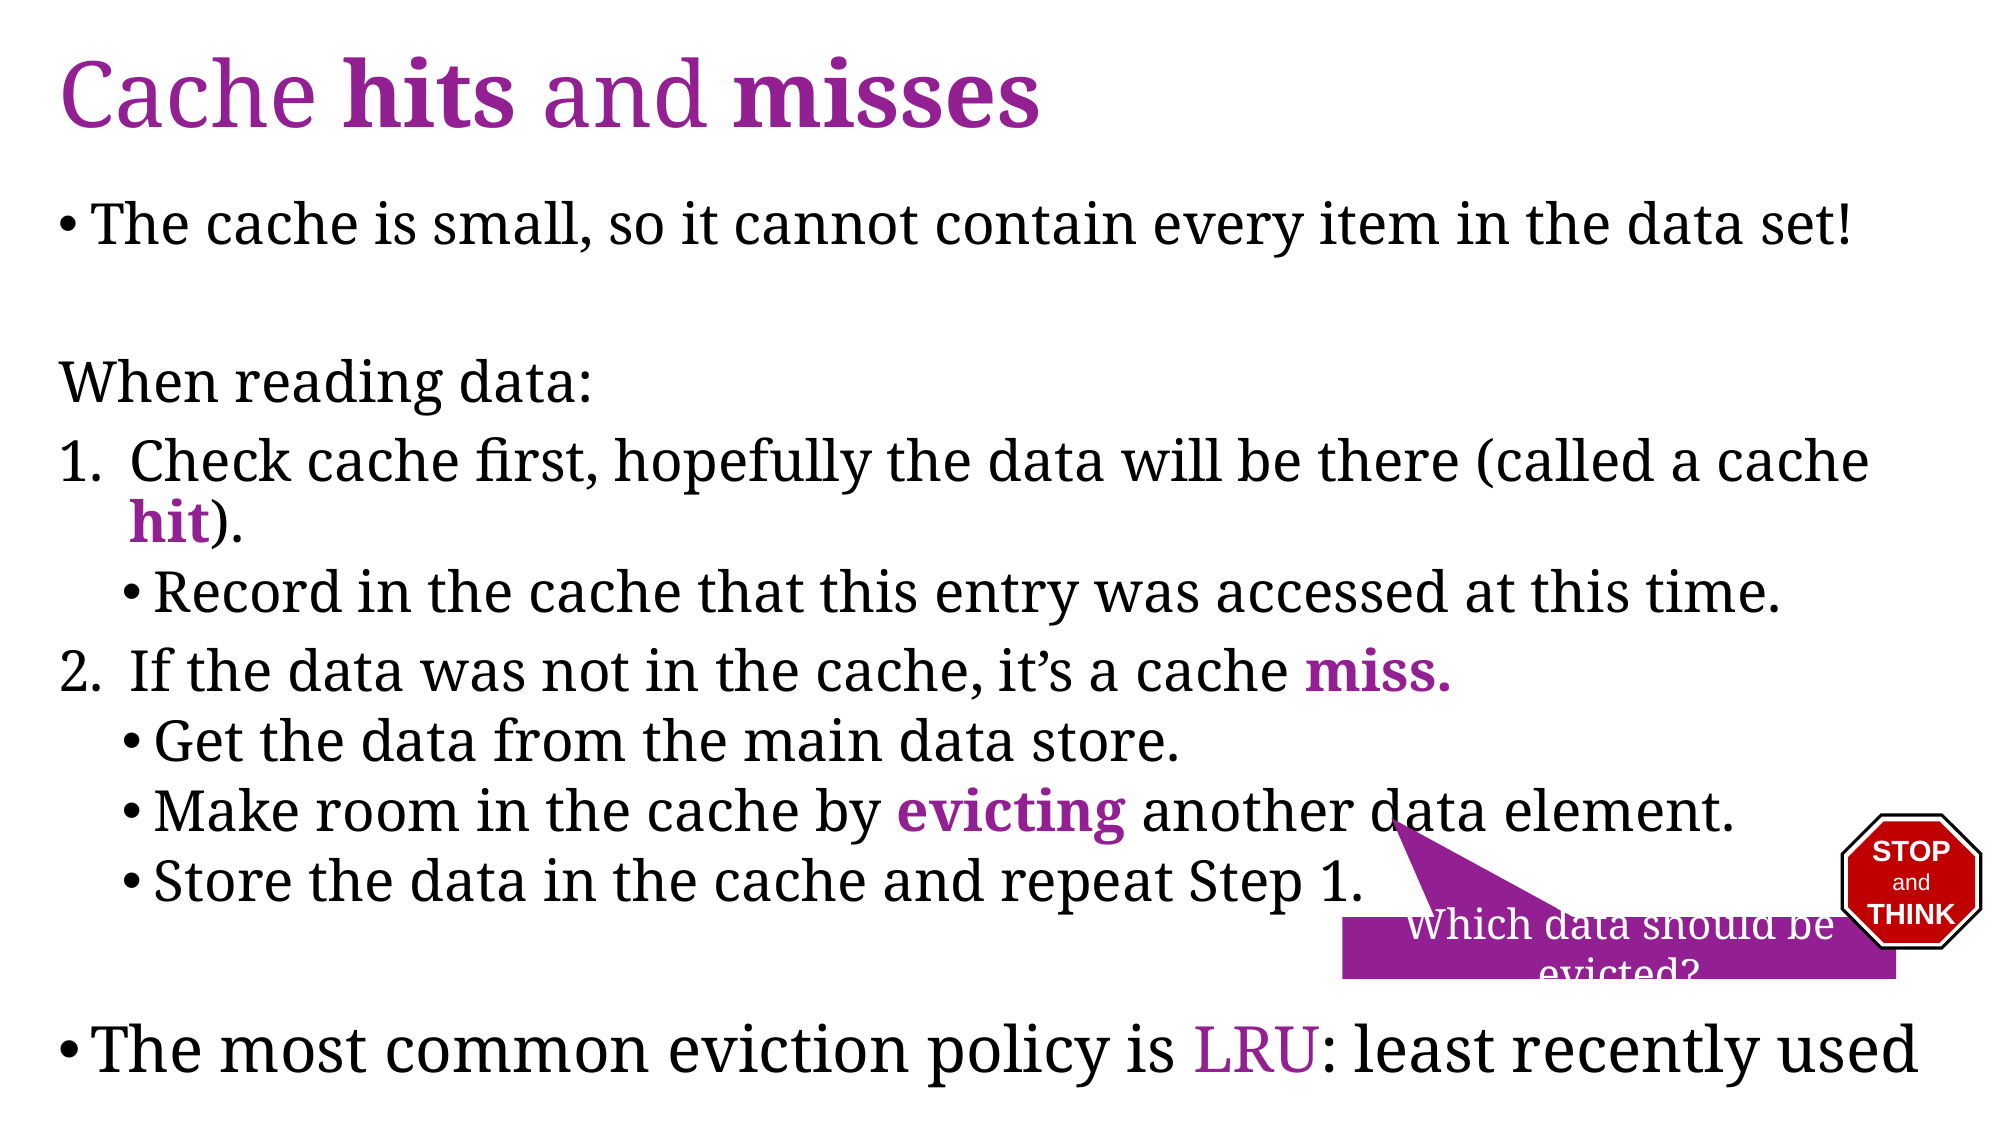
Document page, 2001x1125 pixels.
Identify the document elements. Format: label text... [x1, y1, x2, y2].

list The cache is small, so it cannot contain every item in the data set! When reading data: Check cache first, hopefully the data will be there (called a cache hit). Record in the cache that this entry was accessed at this time. If the data was not in the cache, it’s a cache miss. Get the data from the main data store. Make room in the cache by evicting another data element. Store the data in the cache and repeat Step 1. The most common eviction policy is LRU: least recently used [43, 188, 1953, 1106]
title Cache hits and misses [43, 25, 1953, 171]
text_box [1842, 814, 1981, 948]
text_box Which data should be evicted? [1341, 815, 1898, 980]
